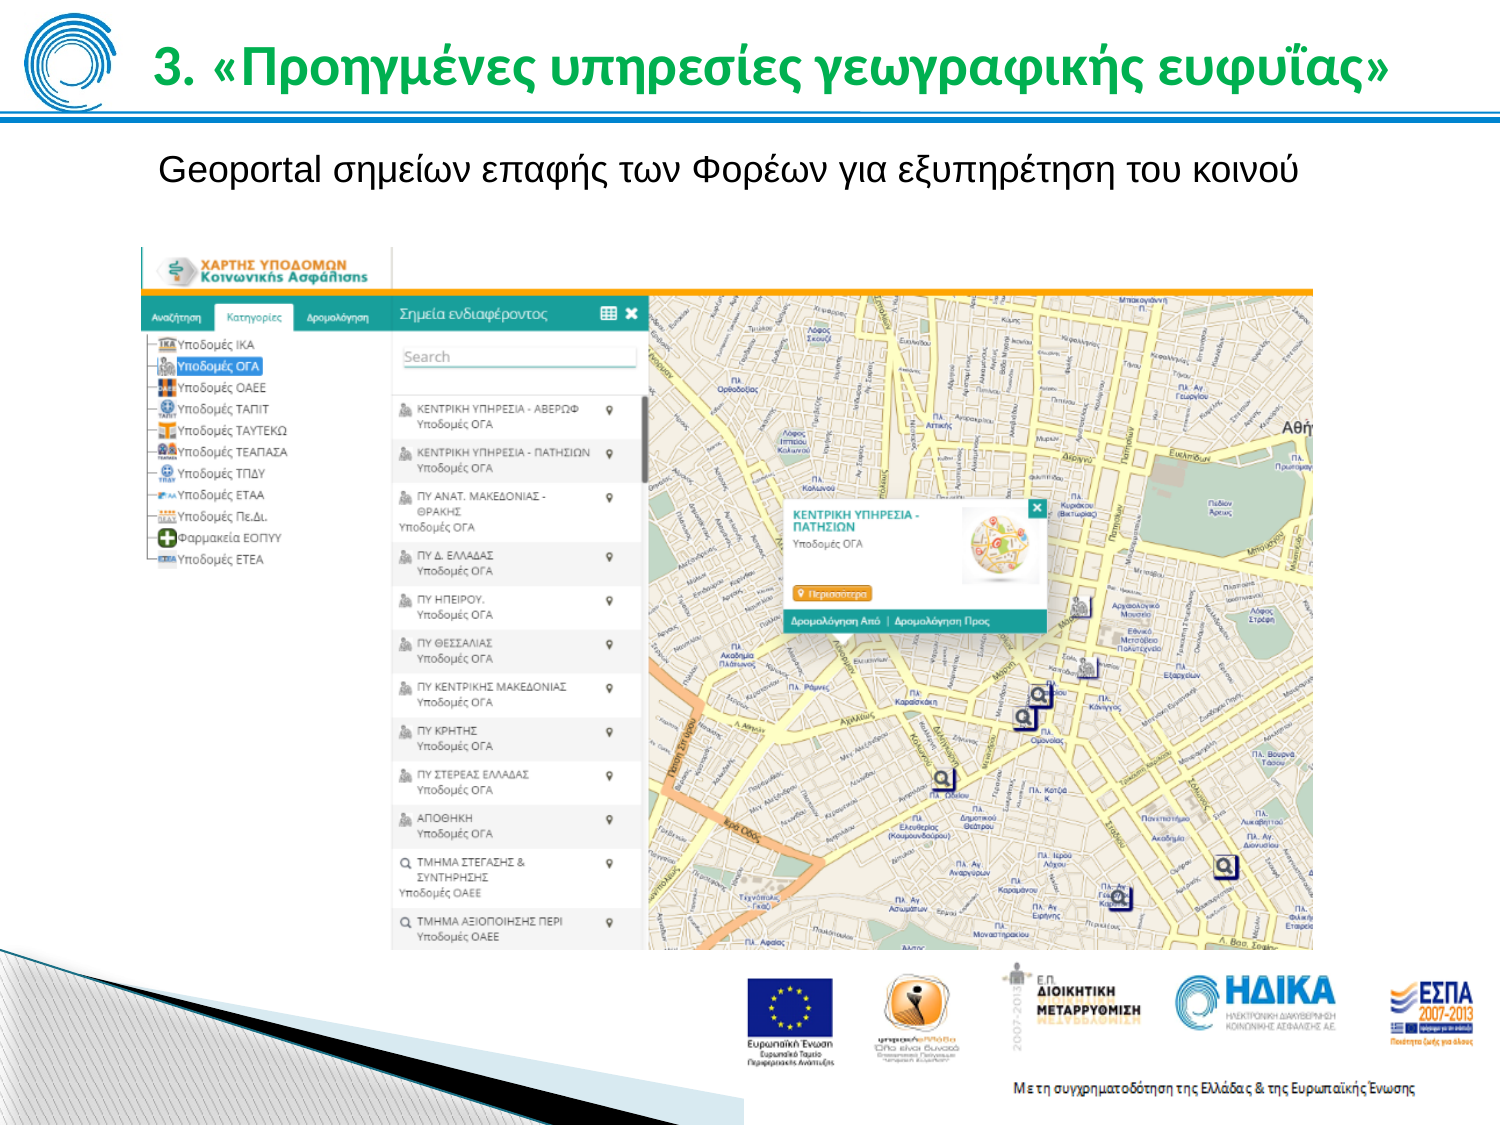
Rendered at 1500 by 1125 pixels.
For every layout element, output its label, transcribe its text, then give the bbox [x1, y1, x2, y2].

title 3. «Προηγμένες υπηρεσίες γεωγραφικής ευφυΐας» [137, 0, 1500, 112]
text_box Geoportal σημείων επαφής των Φορέων για εξυπηρέτηση του κοινού [143, 163, 1316, 198]
picture [24, 12, 125, 111]
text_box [0, 112, 1500, 121]
picture [744, 960, 1500, 1125]
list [140, 247, 1313, 951]
